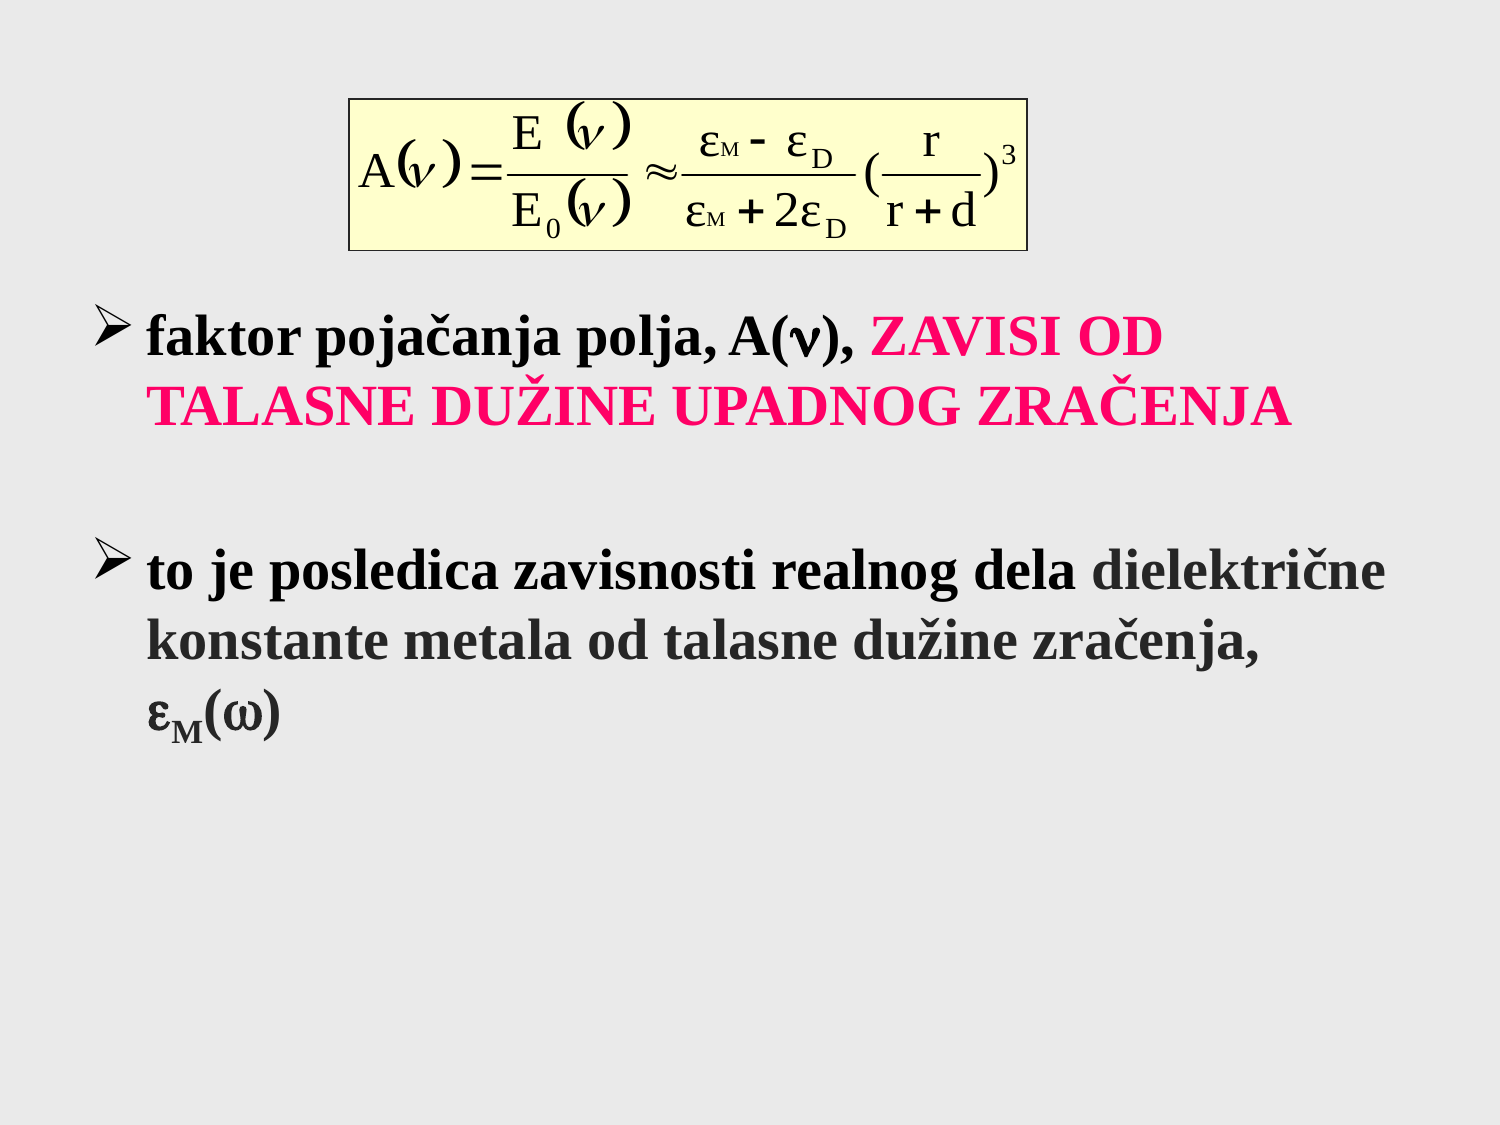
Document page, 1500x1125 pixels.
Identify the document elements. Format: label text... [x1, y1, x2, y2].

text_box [349, 99, 1027, 251]
list faktor pojačanja polja, A(), ZAVISI OD TALASNE DUŽINE UPADNOG ZRAČENJA to je posledica zavisnosti realnog dela dielektrične konstante metala od talasne dužine zračenja, M() [75, 45, 1425, 1005]
